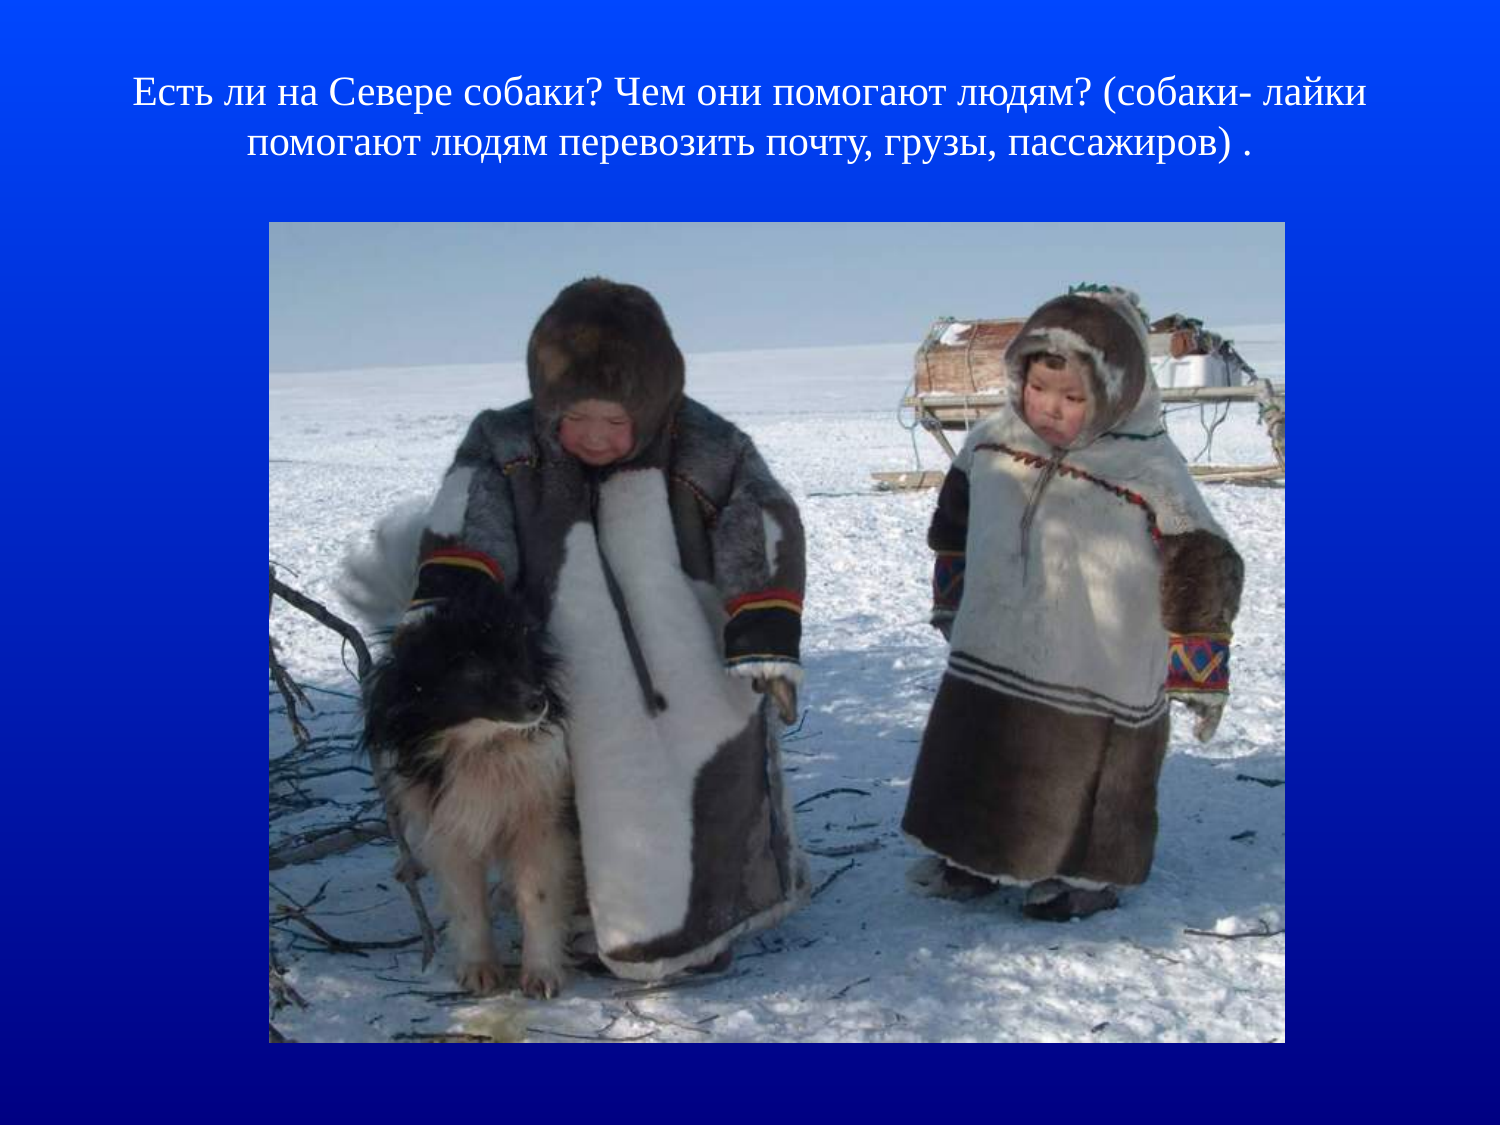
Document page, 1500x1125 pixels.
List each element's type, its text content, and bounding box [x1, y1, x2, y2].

title Есть ли на Севере собаки? Чем они помогают людям? (собаки- лайки помогают людям перевозить почту, грузы, пассажиров) . [75, 45, 1425, 233]
picture [269, 222, 1285, 1044]
